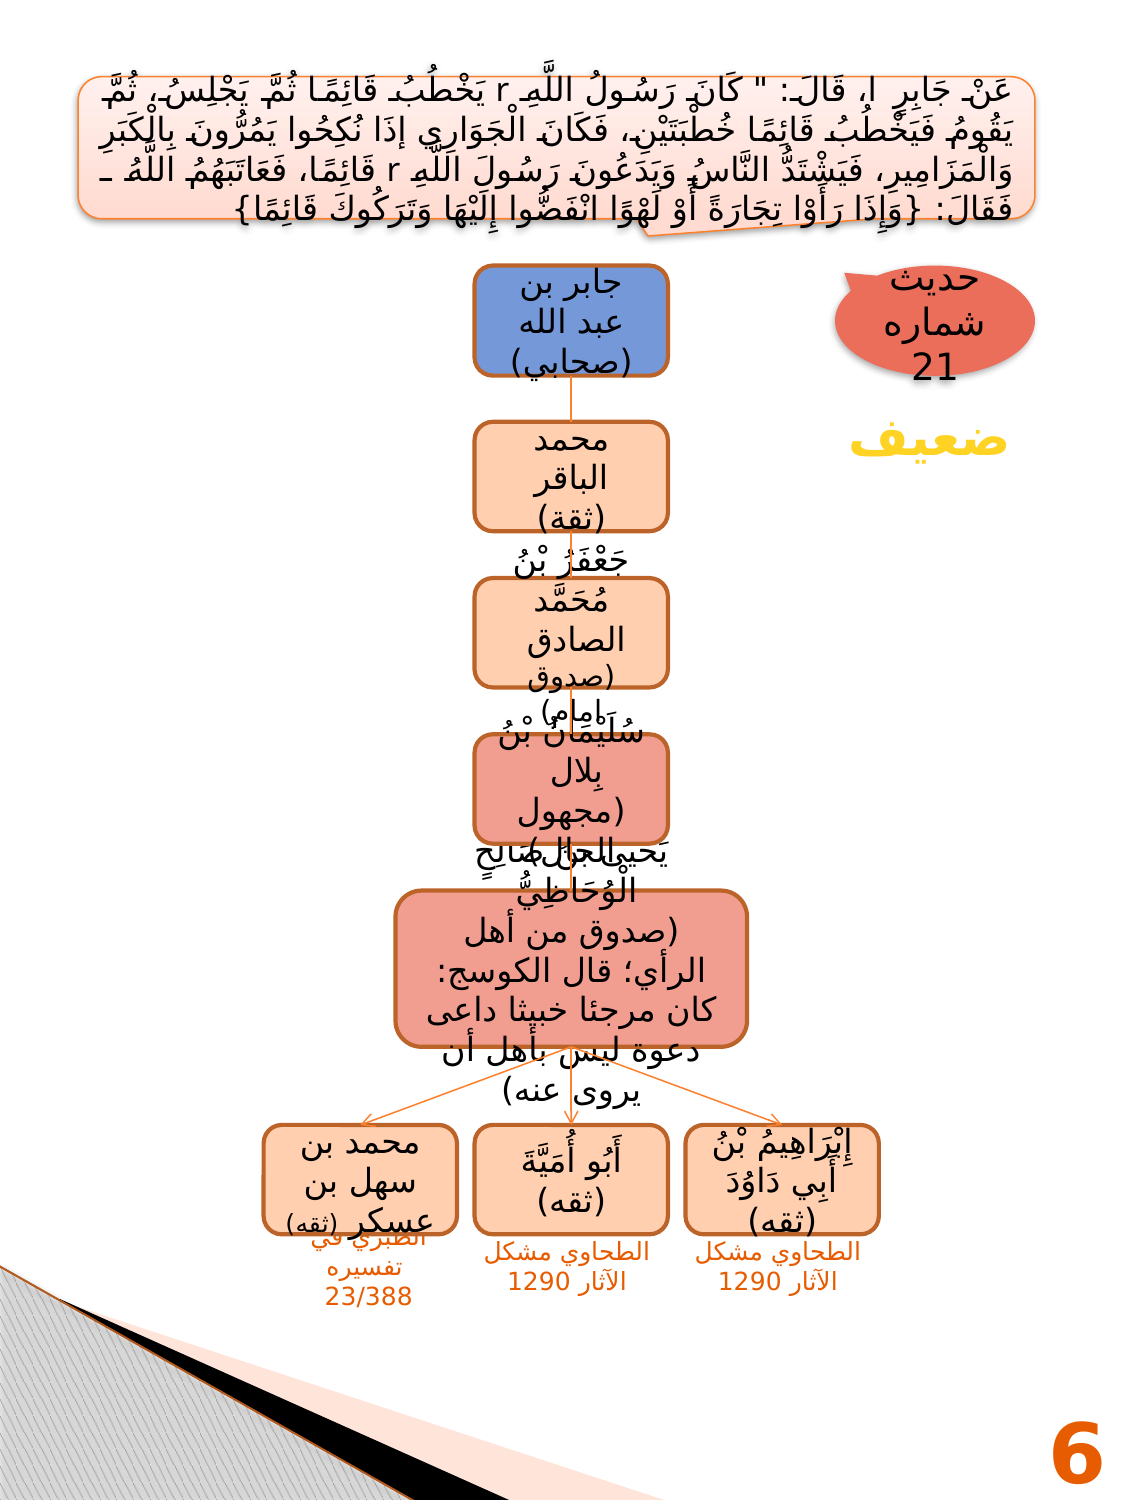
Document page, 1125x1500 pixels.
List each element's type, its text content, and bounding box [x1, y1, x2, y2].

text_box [426, 980, 506, 1192]
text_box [637, 980, 717, 1192]
text_box أَبُو أُمَيَّةَ (ثقه) [472, 1122, 671, 1237]
text_box ضعيف [833, 395, 1027, 473]
text_box محمد الباقر (ثقة) [472, 419, 671, 534]
text_box [3, 1276, 399, 1500]
text_box عَنْ جَابِرٍ ا، قَالَ: " كَانَ رَسُولُ اللَّهِ r يَخْطُبُ قَائِمًا ثُمَّ يَجْلِسُ، ثُمَّ يَقُومُ فَيَخْطُبُ قَائِمًا خُطْبَتَيْنِ، فَكَانَ الْجَوَارِي إذَا نُكِحُوا يَمُرُّونَ بِالْكَبَرِ وَالْمَزَامِيرِ، فَيَشْتَدُّ النَّاسُ وَيَدَعُونَ رَسُولَ اللَّهِ r قَائِمًا، فَعَاتَبَهُمُ اللَّهُ ـ فَقَالَ: {وَإِذَا رَأَوْا تِجَارَةً أَوْ لَهْوًا انْفَضُّوا إِلَيْهَا وَتَرَكُوكَ قَائِمًا} [77, 75, 1036, 237]
text_box 60 [1017, 1392, 1125, 1500]
text_box محمد بن سهل بن عسكر (ثقه) [261, 1122, 460, 1237]
text_box سُلَيْمَانُ بْنُ بِلال (مجهول الحال) [472, 732, 671, 846]
text_box الطبري في تفسيره 23/388 [262, 1232, 464, 1299]
text_box إِبْرَاهِيمُ بْنُ أَبِي دَاوُدَ (ثقه) [683, 1122, 881, 1237]
text_box جَعْفَرُ بْنُ مُحَمَّد الصادق (صدوق امام) [472, 575, 671, 690]
text_box يَحْيَى بْنُ صَالِحٍ الْوُحَاظِيُّ (صدوق من أهل الرأي؛ قال الكوسج: كان مرجئا خبيثا داعى دعوة ليس بأهل أن يروى عنه) [393, 888, 750, 1049]
text_box الطحاوي مشكل الآثار 1290 [675, 1232, 881, 1299]
text_box جابر بن عبد الله (صحابي) [472, 263, 671, 378]
text_box الطحاوي مشكل الآثار 1290 [464, 1232, 670, 1299]
text_box حديث شماره 21 [834, 265, 1036, 376]
